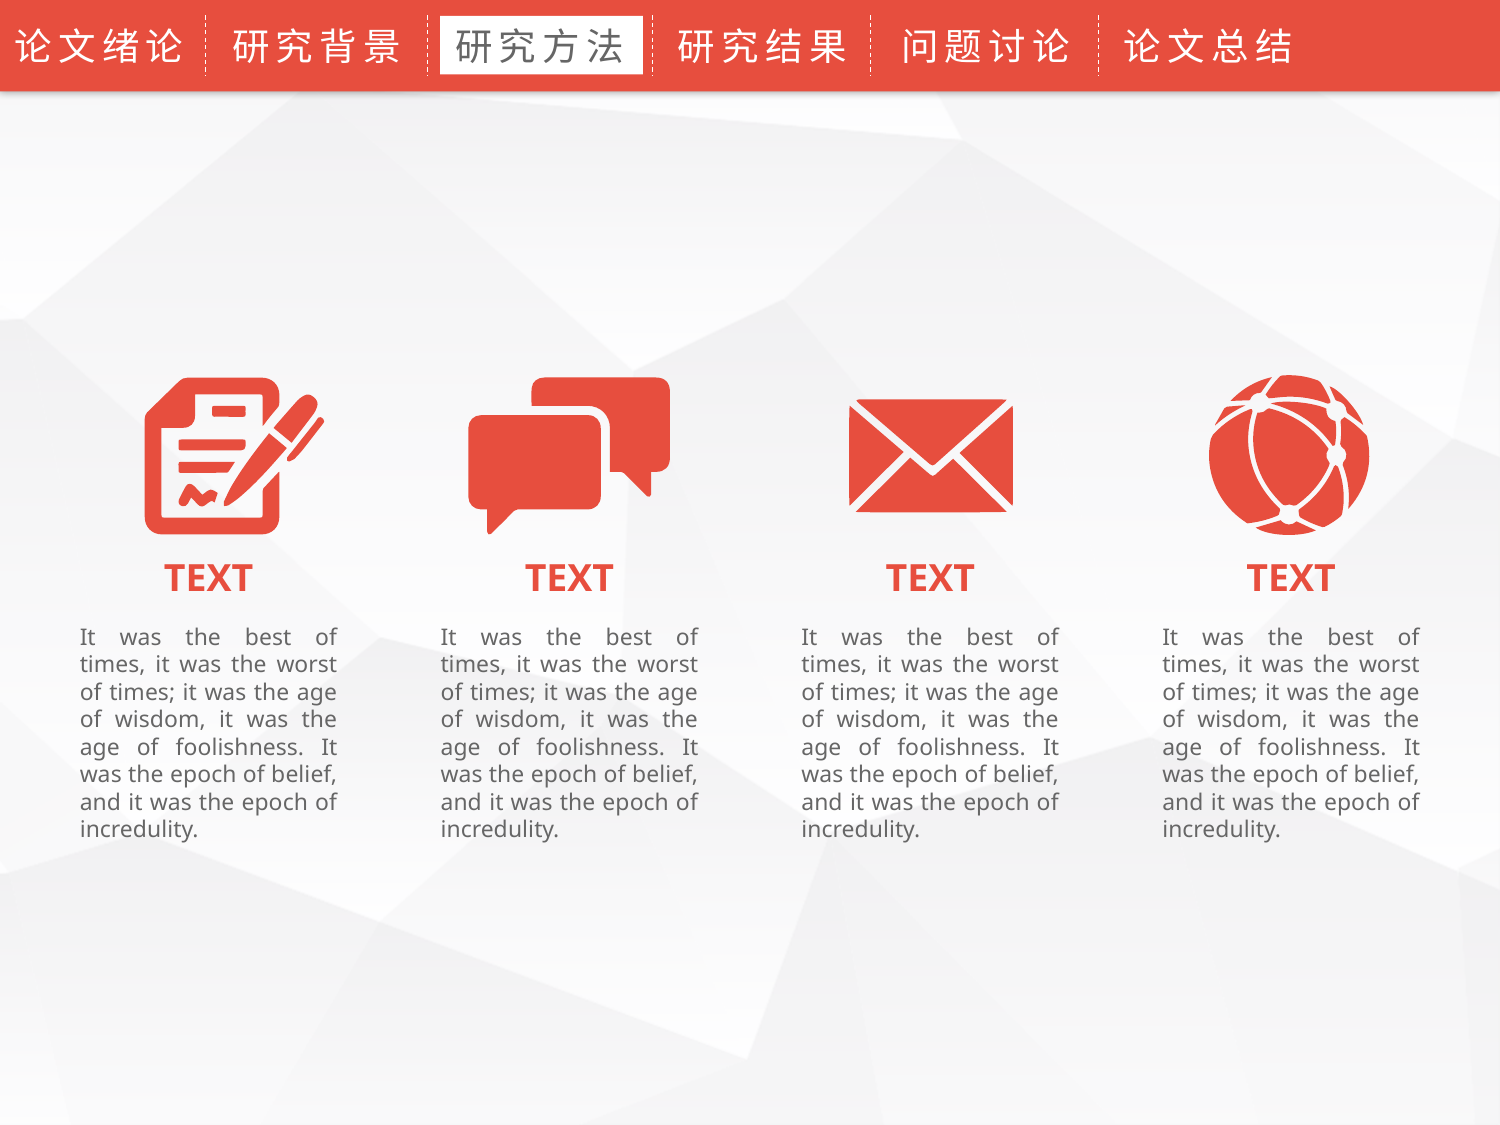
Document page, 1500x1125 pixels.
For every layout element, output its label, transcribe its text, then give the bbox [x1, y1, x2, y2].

text_box It was the best of times, it was the worst of times; it was the age of wisdom, it was the age of foolishness. It was the epoch of belief, and it was the epoch of incredulity. [1147, 615, 1435, 850]
picture [0, 92, 1500, 1125]
text_box TEXT [138, 546, 279, 607]
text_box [468, 377, 670, 535]
text_box 论文总结 [1109, 15, 1322, 76]
text_box TEXT [1221, 546, 1362, 607]
text_box TEXT [499, 546, 640, 607]
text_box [144, 377, 325, 535]
text_box 研究背景 [213, 15, 420, 76]
text_box TEXT [860, 546, 1001, 607]
text_box 研究方法 [440, 15, 652, 76]
text_box It was the best of times, it was the worst of times; it was the age of wisdom, it was the age of foolishness. It was the epoch of belief, and it was the epoch of incredulity. [786, 615, 1074, 850]
text_box 论文绪论 [0, 15, 211, 76]
text_box 研究结果 [663, 15, 870, 76]
text_box It was the best of times, it was the worst of times; it was the age of wisdom, it was the age of foolishness. It was the epoch of belief, and it was the epoch of incredulity. [425, 615, 714, 850]
text_box [0, 0, 1500, 92]
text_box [1208, 374, 1373, 538]
text_box 研究结果 [871, 15, 876, 76]
text_box It was the best of times, it was the worst of times; it was the age of wisdom, it was the age of foolishness. It was the epoch of belief, and it was the epoch of incredulity. [65, 615, 353, 850]
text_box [848, 399, 1013, 513]
text_box 问题讨论 [886, 15, 1098, 76]
